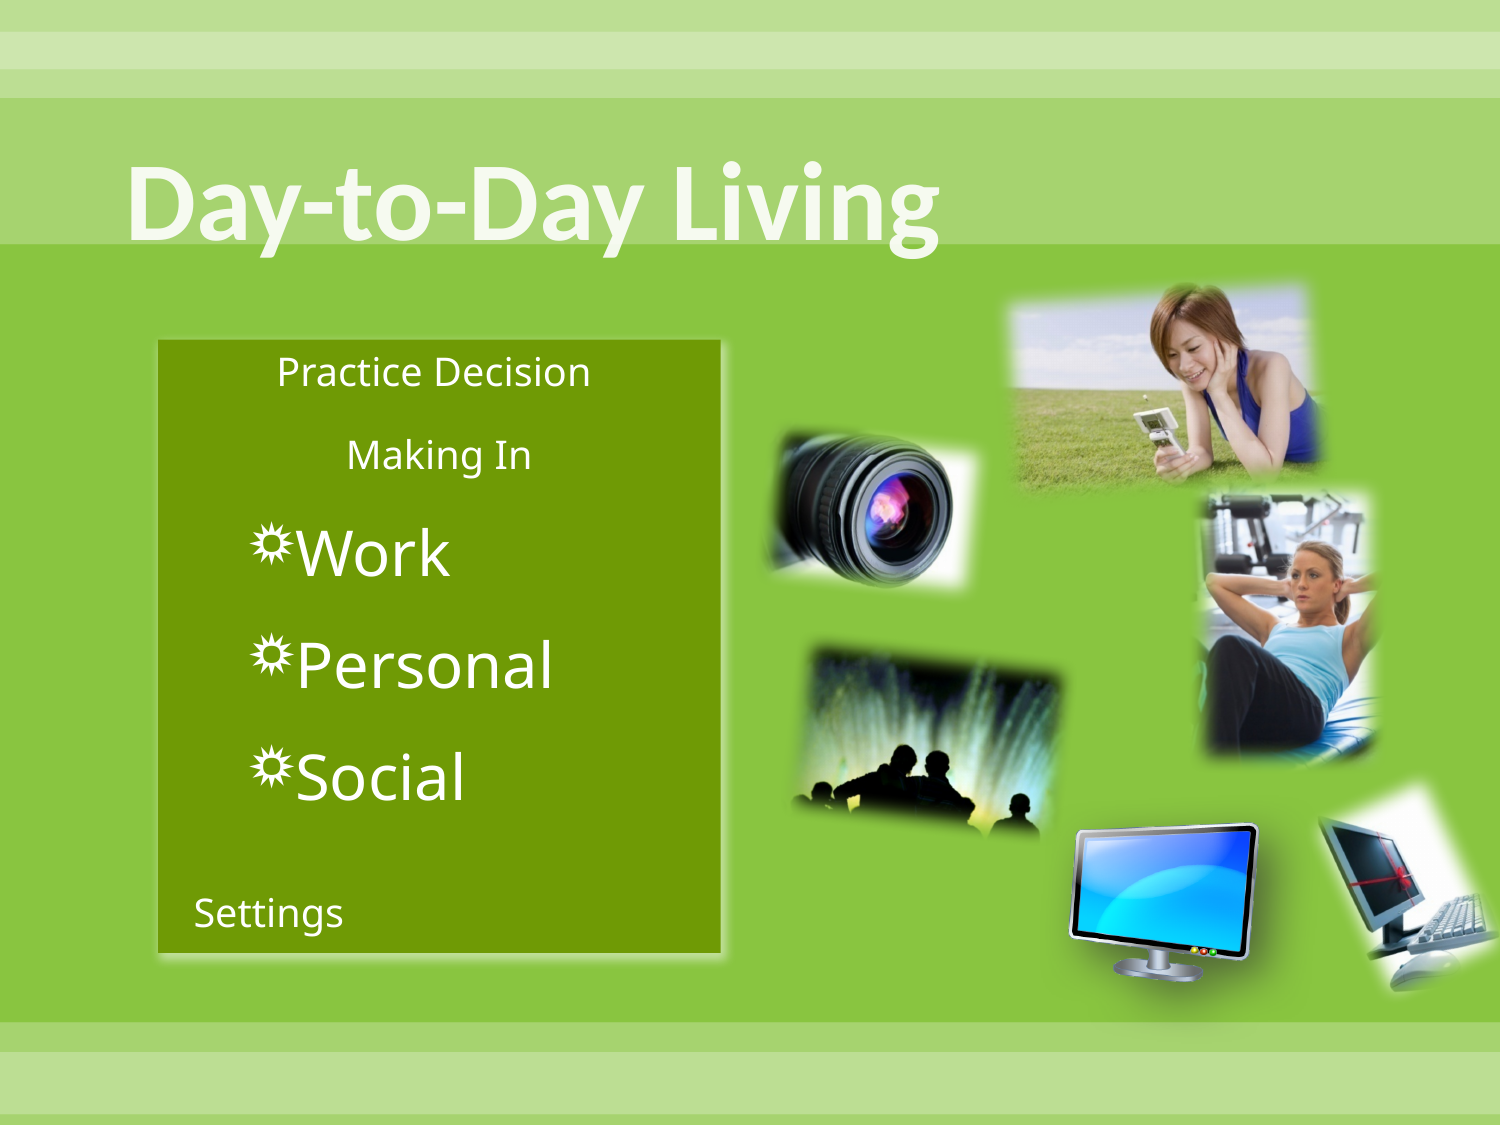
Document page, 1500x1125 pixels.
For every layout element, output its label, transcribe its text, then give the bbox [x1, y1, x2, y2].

title Day-to-Day Living [110, 30, 1390, 271]
list Practice Decision Making In Work Personal Social Settings [158, 339, 721, 953]
picture [0, 0, 1500, 1125]
